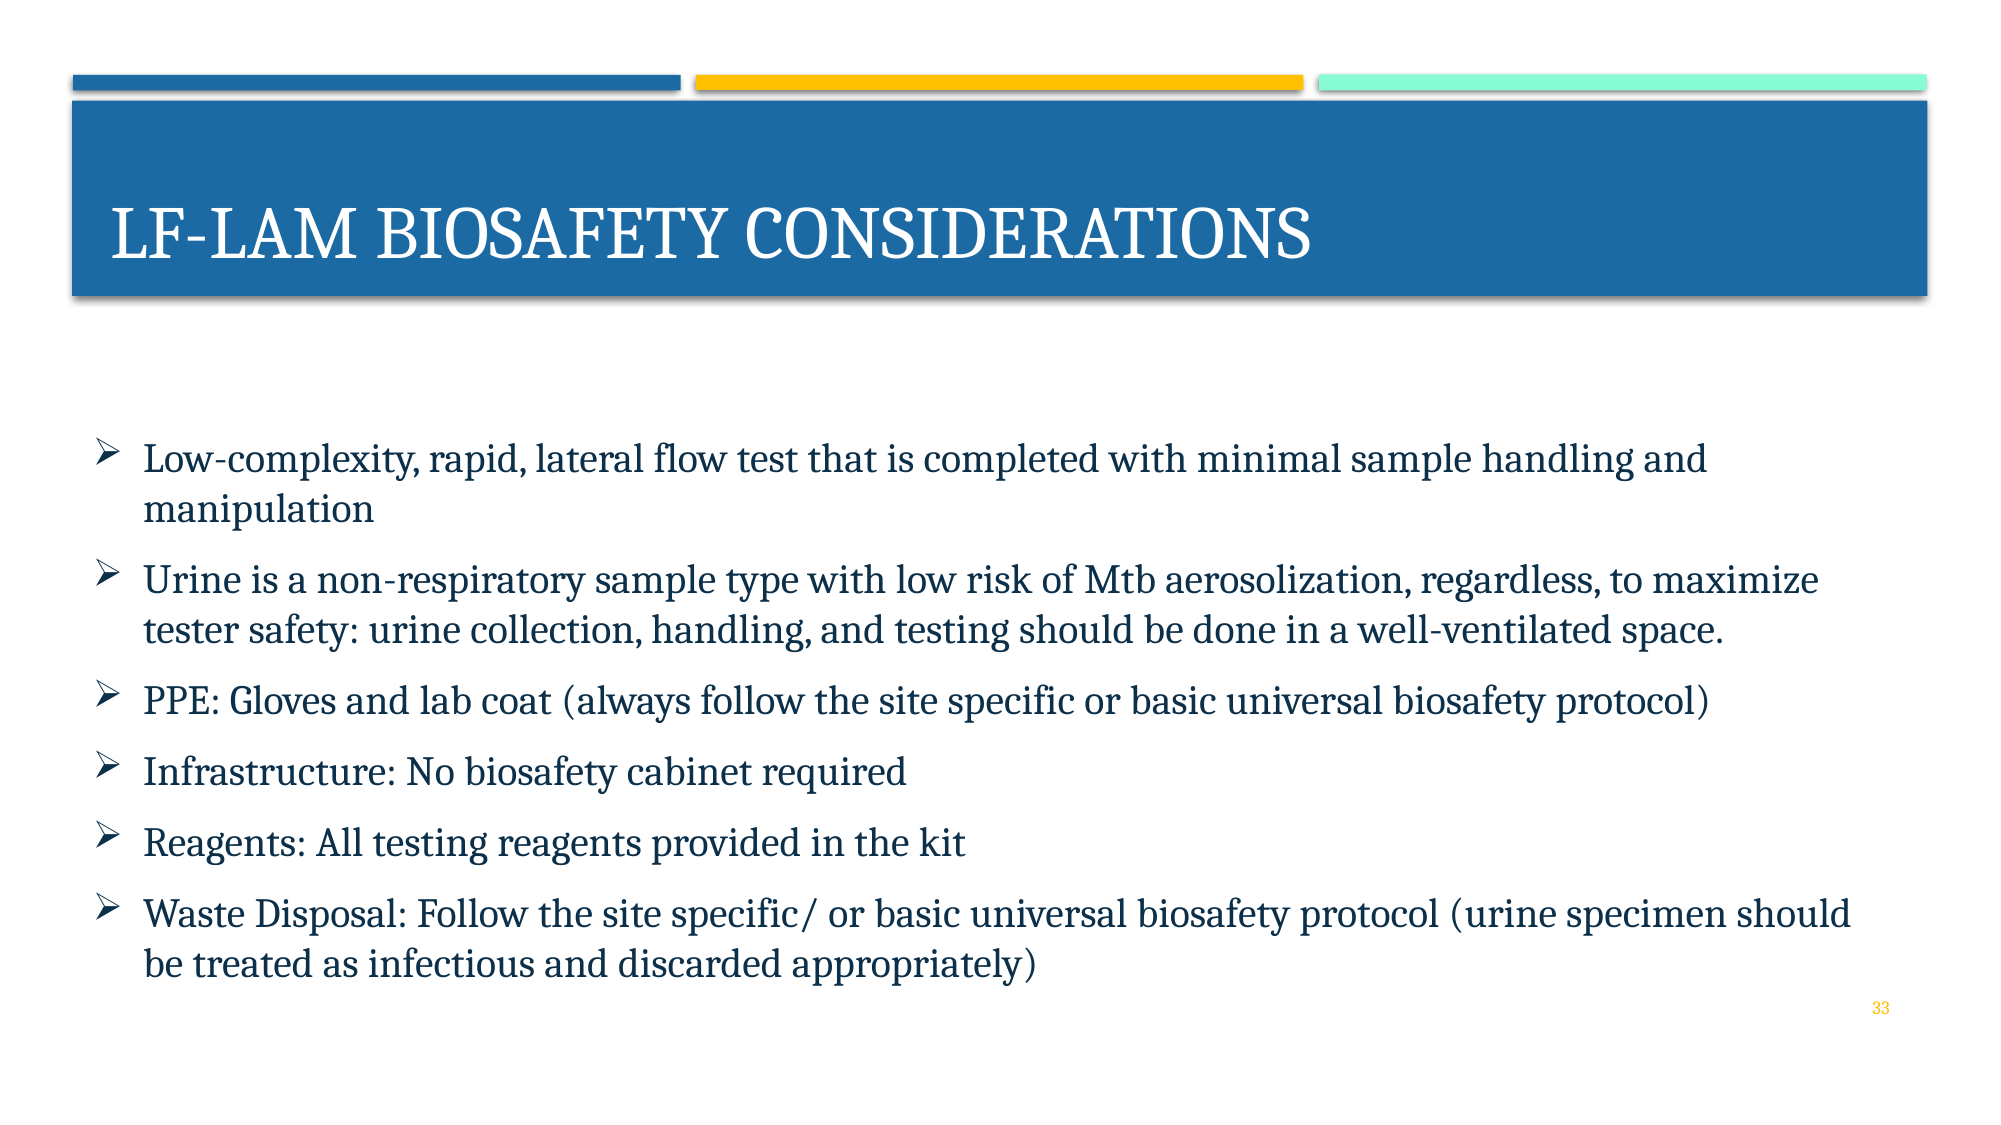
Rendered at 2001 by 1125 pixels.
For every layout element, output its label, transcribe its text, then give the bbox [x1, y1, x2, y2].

list Low-complexity, rapid, lateral flow test that is completed with minimal sample handling and manipulation Urine is a non-respiratory sample type with low risk of Mtb aerosolization, regardless, to maximize tester safety: urine collection, handling, and testing should be done in a well-ventilated space. PPE: Gloves and lab coat (always follow the site specific or basic universal biosafety protocol) Infrastructure: No biosafety cabinet required Reagents: All testing reagents provided in the kit Waste Disposal: Follow the site specific/ or basic universal biosafety protocol (urine specimen should be treated as infectious and discarded appropriately) [77, 357, 1888, 1060]
title LF-LAM biosafety considerations [95, 115, 1905, 282]
slide_number 33 [1732, 977, 1905, 1037]
